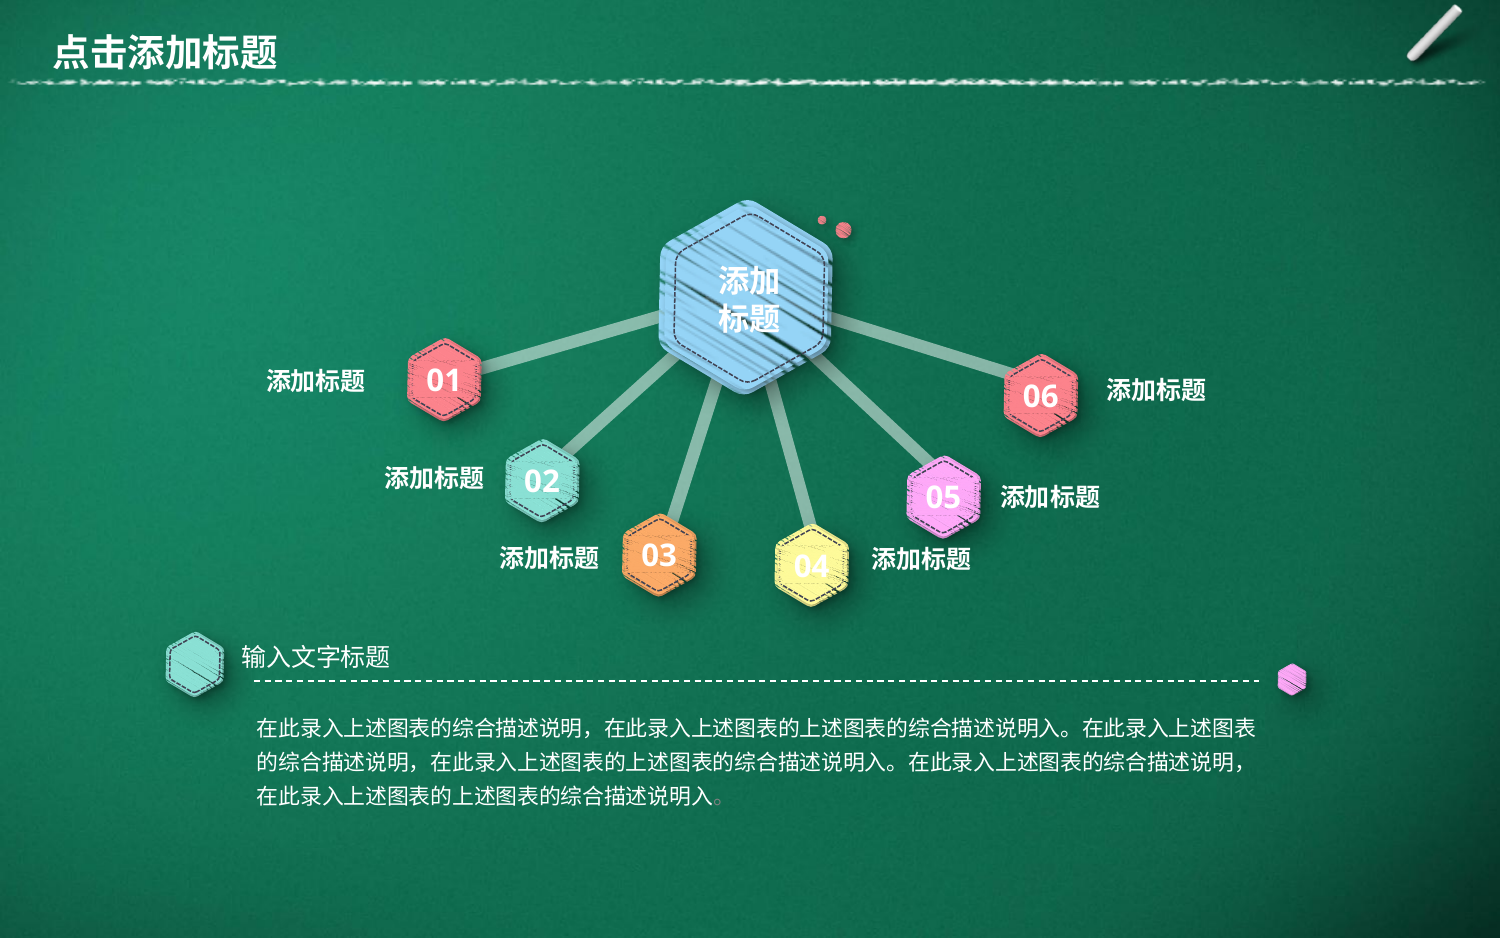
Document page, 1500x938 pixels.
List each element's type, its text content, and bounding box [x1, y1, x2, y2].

text_box 点击添加标题 [37, 21, 293, 53]
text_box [770, 527, 854, 603]
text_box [448, 291, 534, 378]
text_box 输入文字标题 [232, 637, 463, 676]
text_box 在此录入上述图表的综合描述说明，在此录入上述图表的上述图表的综合描述说明入。在此录入上述图表的综合描述说明，在此录入上述图表的上述图表的综合描述说明入。在此录入上述图表的综合描述说明，在此录入上述图表的上述图表的综合描述说明入。 [242, 699, 1294, 817]
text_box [535, 291, 660, 481]
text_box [817, 215, 853, 239]
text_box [745, 487, 817, 548]
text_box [999, 358, 1083, 434]
picture [0, 0, 1500, 938]
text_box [500, 443, 584, 519]
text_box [745, 393, 949, 481]
text_box 添加标题 [488, 536, 612, 579]
text_box 添加标题 [254, 359, 397, 401]
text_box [847, 291, 1046, 385]
text_box 添加标题 [373, 457, 495, 499]
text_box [648, 210, 843, 385]
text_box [665, 393, 740, 542]
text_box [162, 635, 228, 694]
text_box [402, 342, 486, 418]
text_box 添加标题 [1095, 368, 1287, 410]
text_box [617, 517, 701, 593]
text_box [902, 459, 986, 535]
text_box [1275, 664, 1309, 695]
text_box 添加标题 [860, 538, 1052, 580]
text_box 添加标题 [990, 476, 1180, 518]
